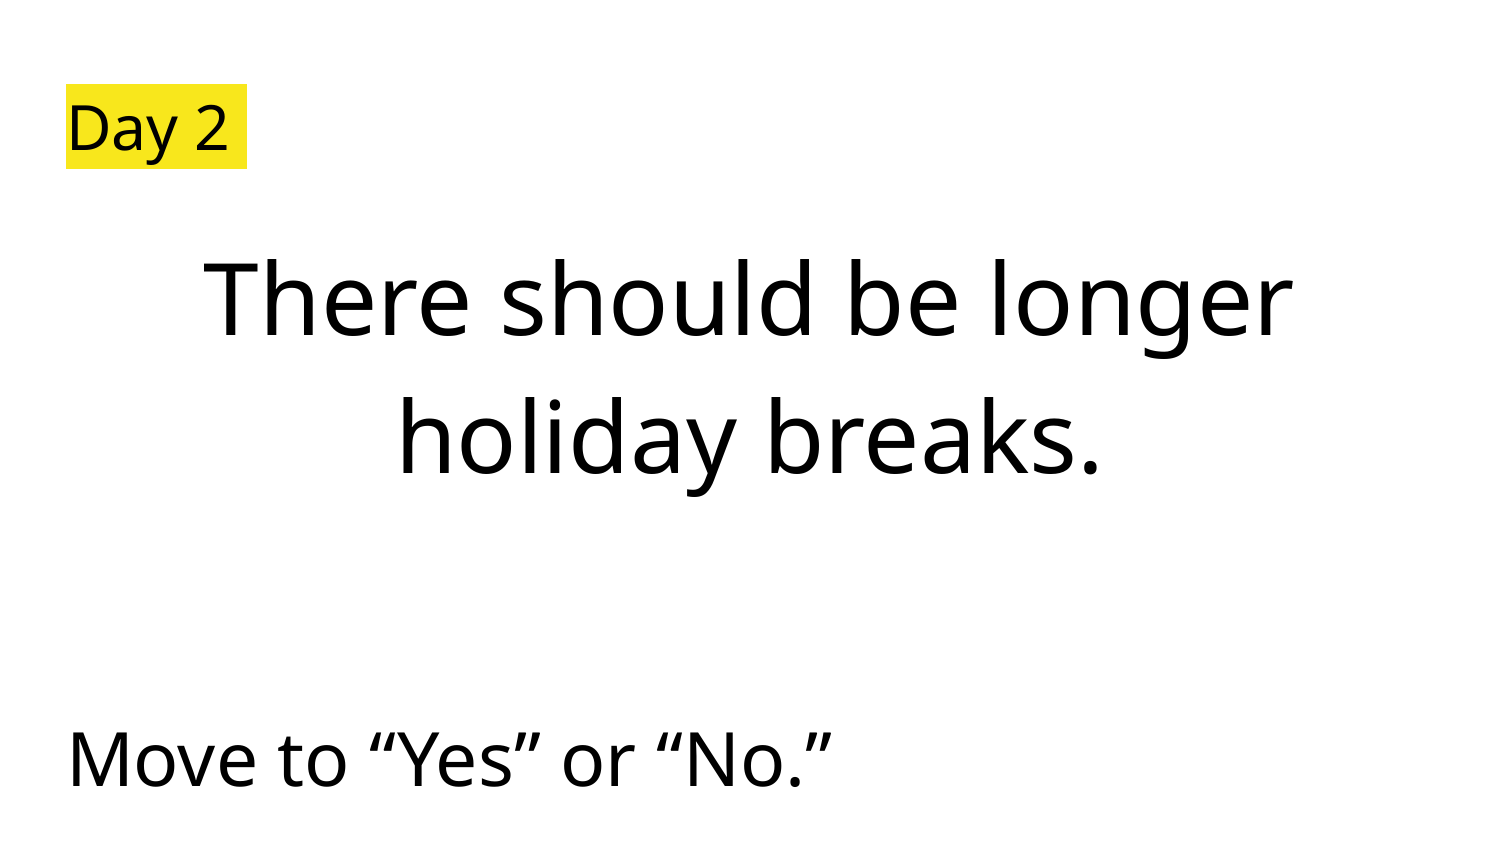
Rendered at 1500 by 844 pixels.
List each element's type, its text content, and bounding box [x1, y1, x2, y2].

title Day 2 [51, 72, 1449, 167]
list There should be longer holiday breaks. Move to “Yes” or “No.” [51, 202, 1449, 750]
